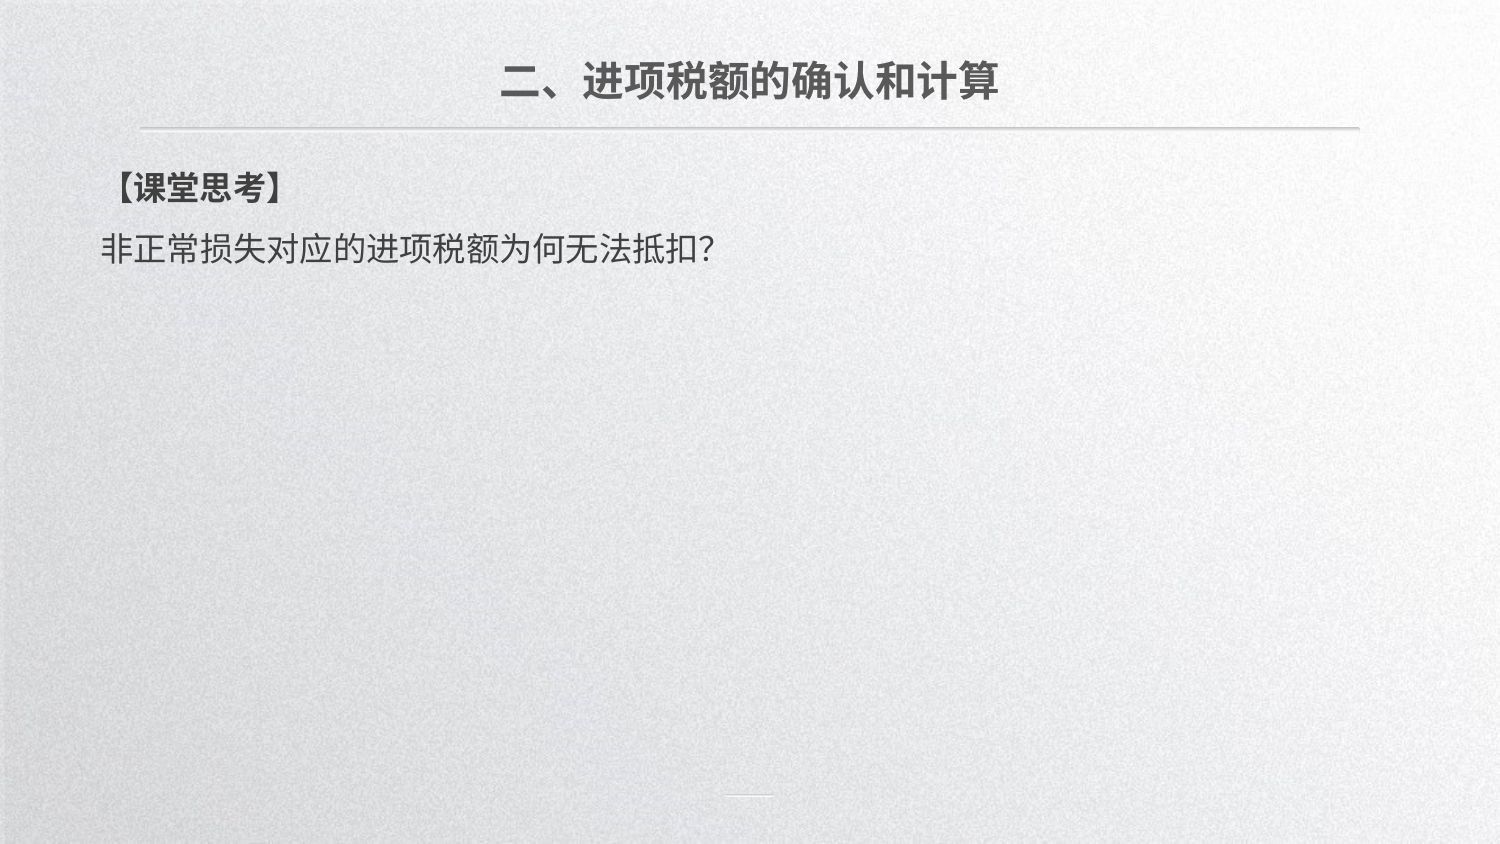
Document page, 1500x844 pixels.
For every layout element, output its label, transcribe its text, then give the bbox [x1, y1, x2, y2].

picture [0, 0, 1500, 844]
text_box 【课堂思考】 非正常损失对应的进项税额为何无法抵扣？ [100, 159, 1400, 389]
text_box 二、进项税额的确认和计算 [460, 49, 1039, 111]
